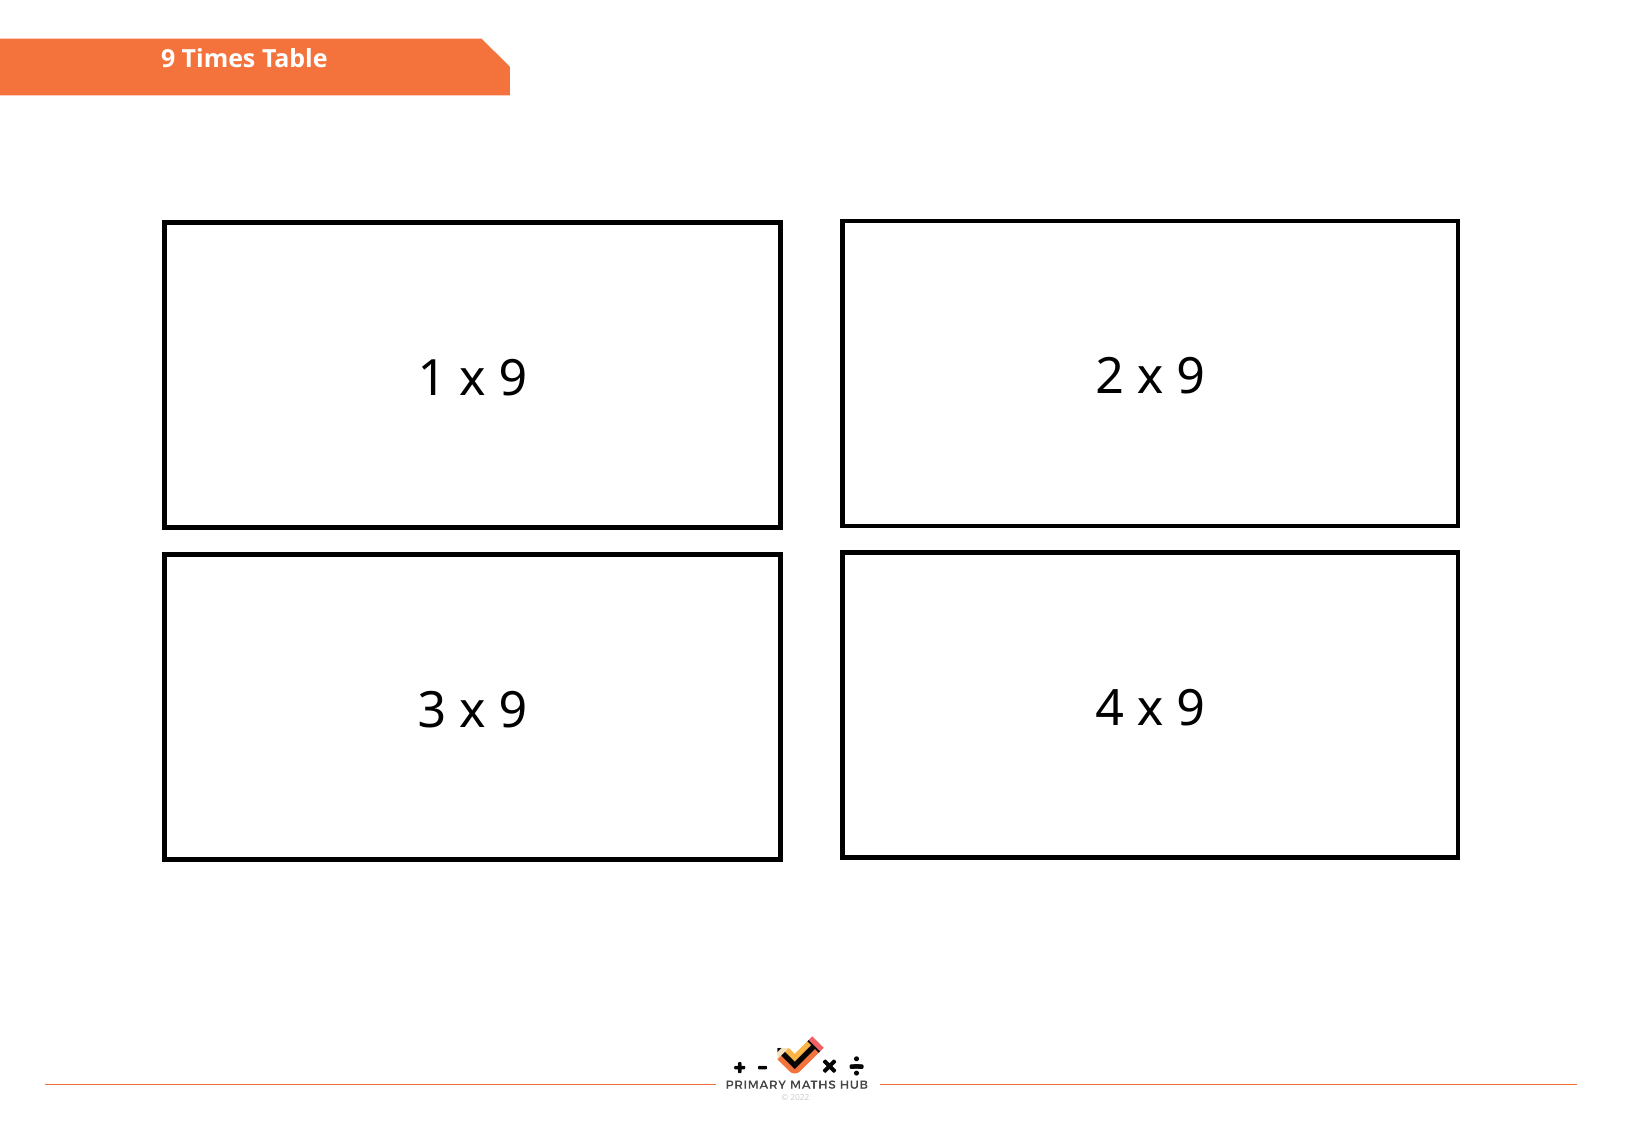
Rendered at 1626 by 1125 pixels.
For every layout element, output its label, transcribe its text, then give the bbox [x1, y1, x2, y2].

text_box © 2022 [720, 1084, 870, 1110]
text_box 1 x 9 [164, 222, 781, 529]
text_box 2 x 9 [841, 220, 1459, 527]
text_box 3 x 9 [164, 553, 781, 860]
text_box 4 x 9 [841, 552, 1459, 859]
picture [722, 1034, 872, 1094]
text_box 9 Times Table [0, 37, 511, 97]
